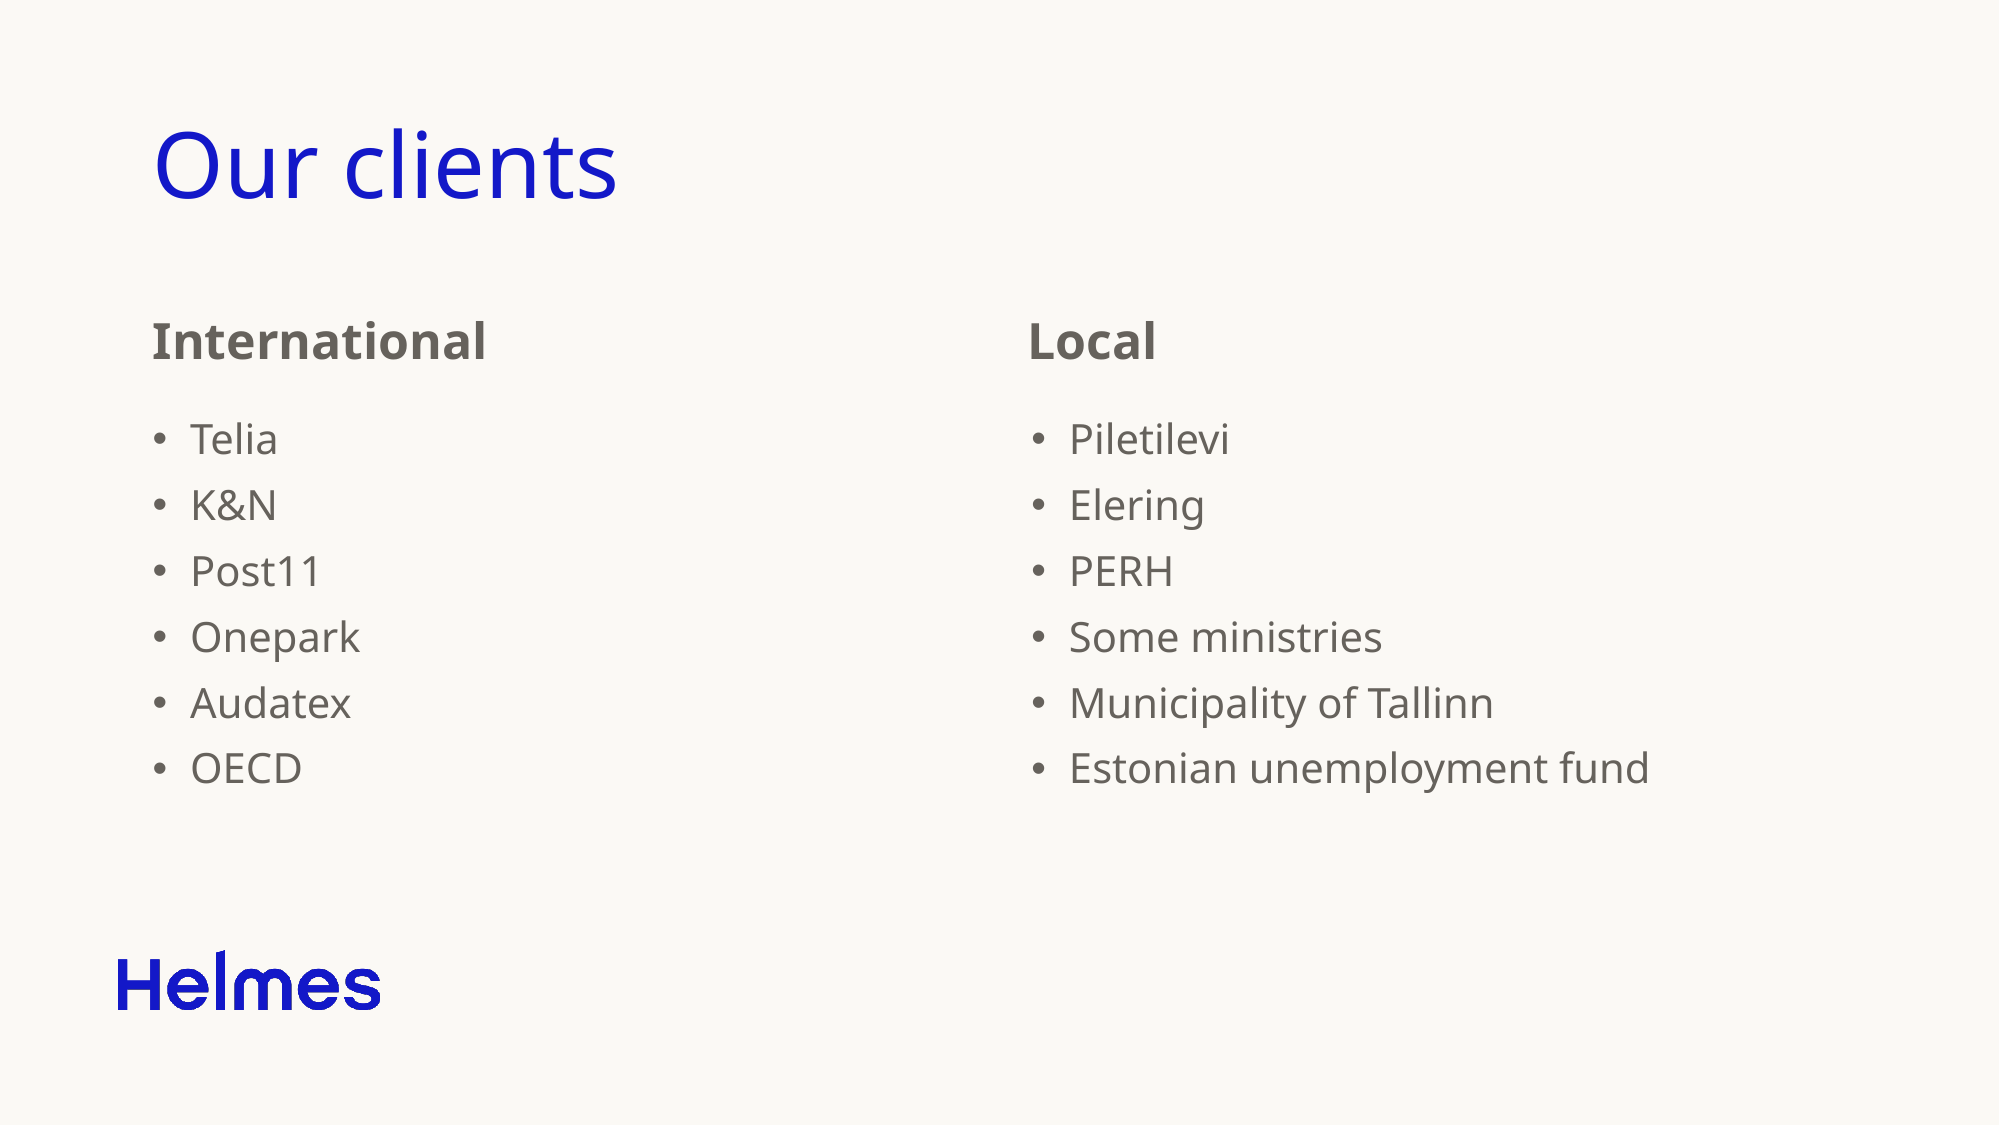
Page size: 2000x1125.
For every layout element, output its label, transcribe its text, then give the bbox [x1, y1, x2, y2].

list International [137, 275, 984, 410]
list Local [1012, 275, 1863, 411]
title Our clients [137, 59, 1863, 278]
list Telia K&N Post11 Onepark Audatex OECD [137, 410, 984, 1016]
list Piletilevi Elering PERH Some ministries Municipality of Tallinn Estonian unemployment fund [1016, 410, 1863, 1016]
picture [118, 950, 380, 1010]
